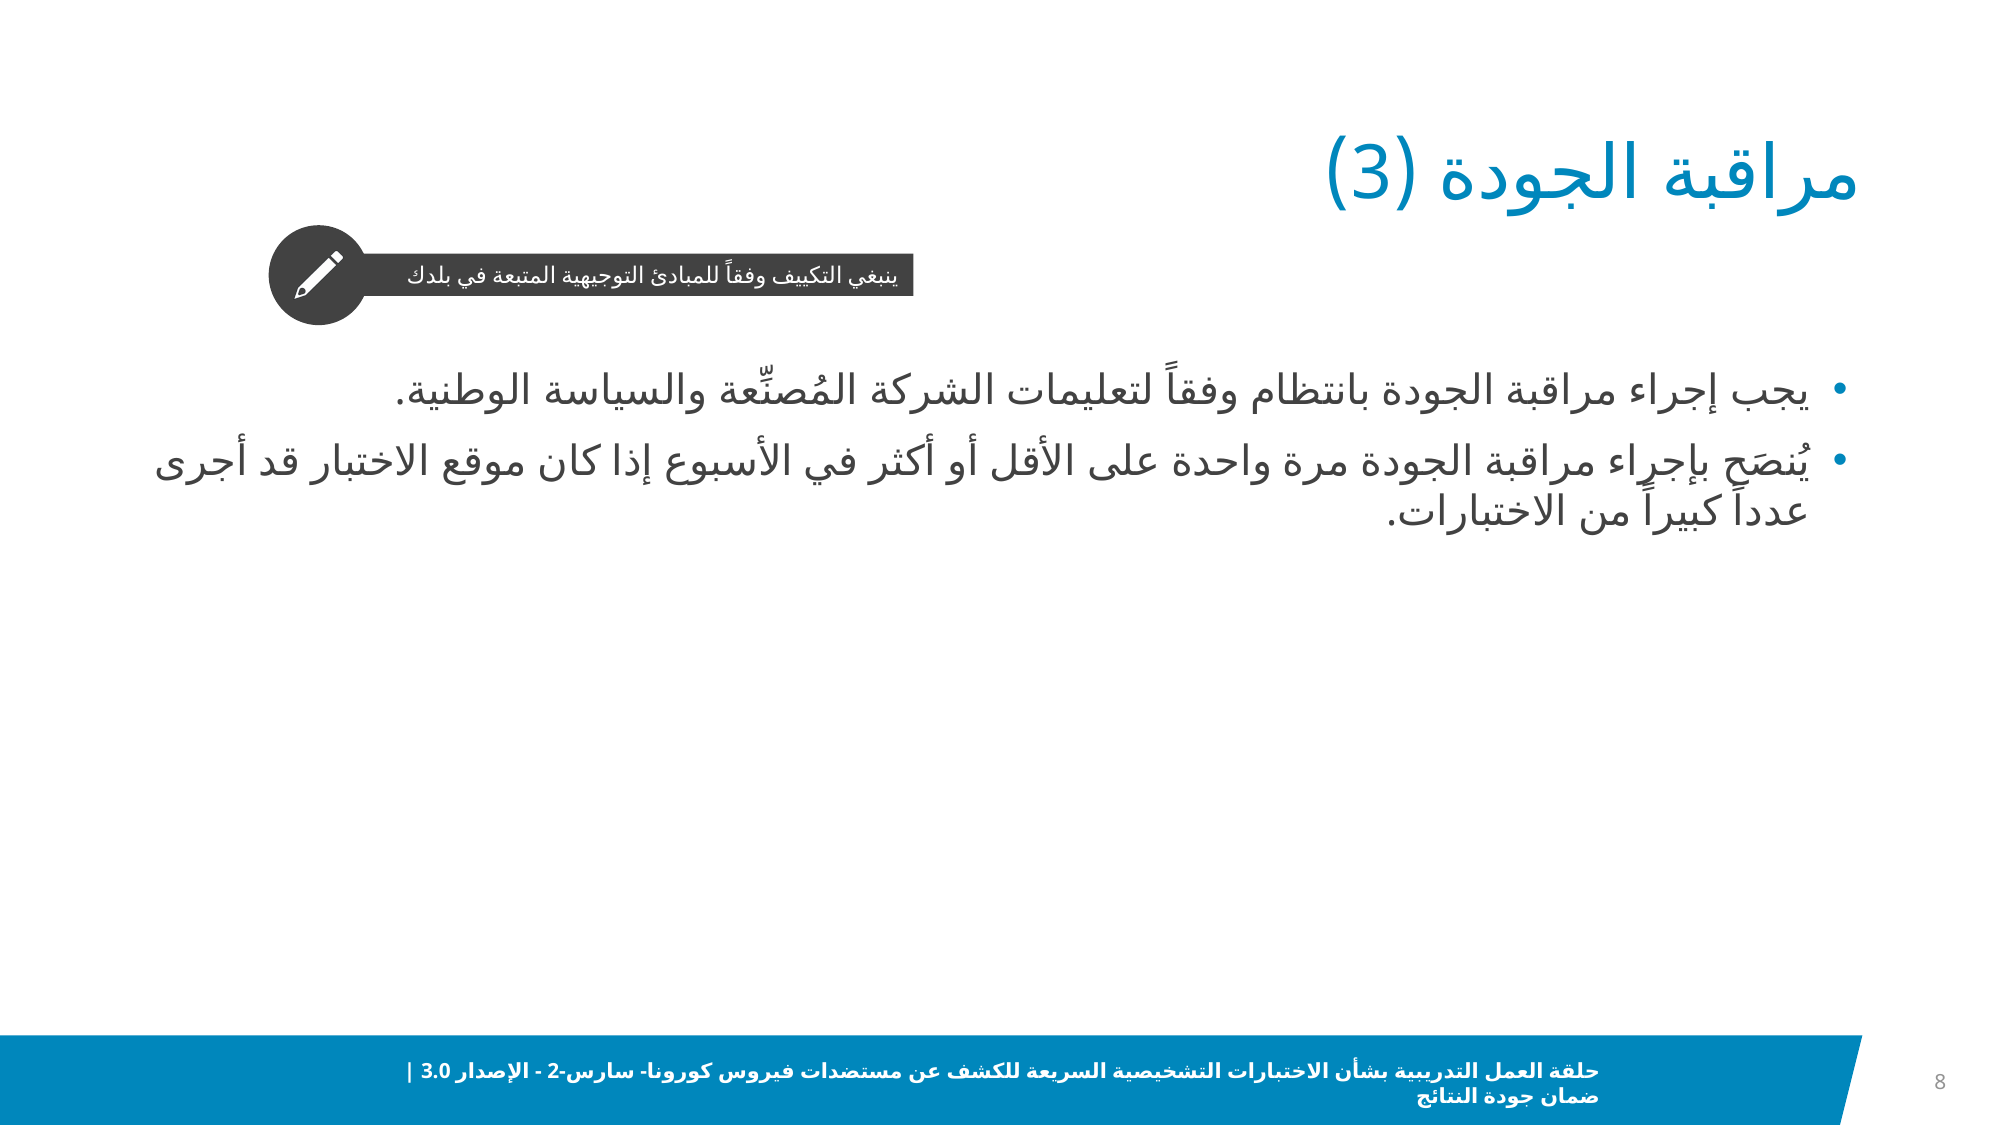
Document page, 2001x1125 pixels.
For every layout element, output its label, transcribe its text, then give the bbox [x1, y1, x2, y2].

list يجب إجراء مراقبة الجودة بانتظام وفقاً لتعليمات الشركة المُصنِّعة والسياسة الوطنية. يُنصَح بإجراء مراقبة الجودة مرة واحدة على الأقل أو أكثر في الأسبوع إذا كان موقع الاختبار قد أجرى عدداً كبيراً من الاختبارات. [137, 284, 1863, 1014]
title مراقبة الجودة (3) [137, 59, 1863, 215]
footer حلقة العمل التدريبية بشأن الاختبارات التشخيصية السريعة للكشف عن مستضدات فيروس كورونا- سارس-2 - الإصدار 3.0 | ضمان جودة النتائج [399, 1041, 1600, 1124]
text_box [269, 226, 914, 325]
slide_number 8 [1862, 1035, 1947, 1125]
